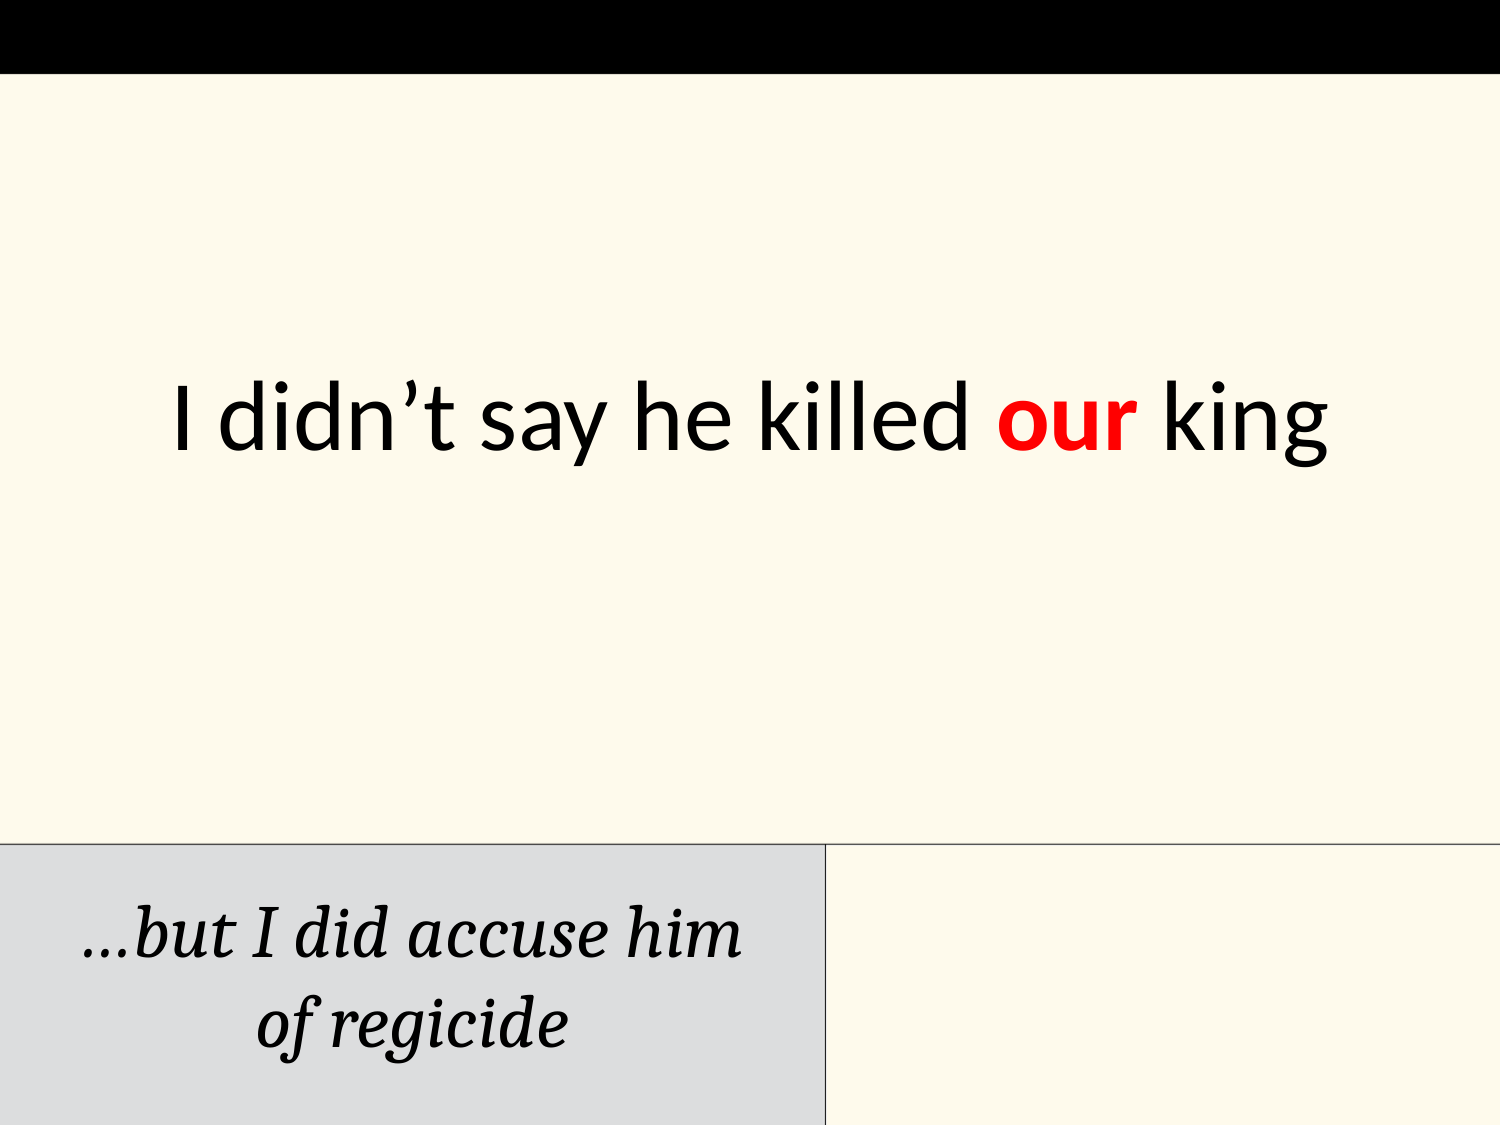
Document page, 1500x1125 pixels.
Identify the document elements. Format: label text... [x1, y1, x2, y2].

text_box …but I did accuse him of regicide [37, 874, 788, 1070]
list I didn’t say he killed our king [125, 262, 1375, 513]
picture [0, 0, 1500, 1125]
